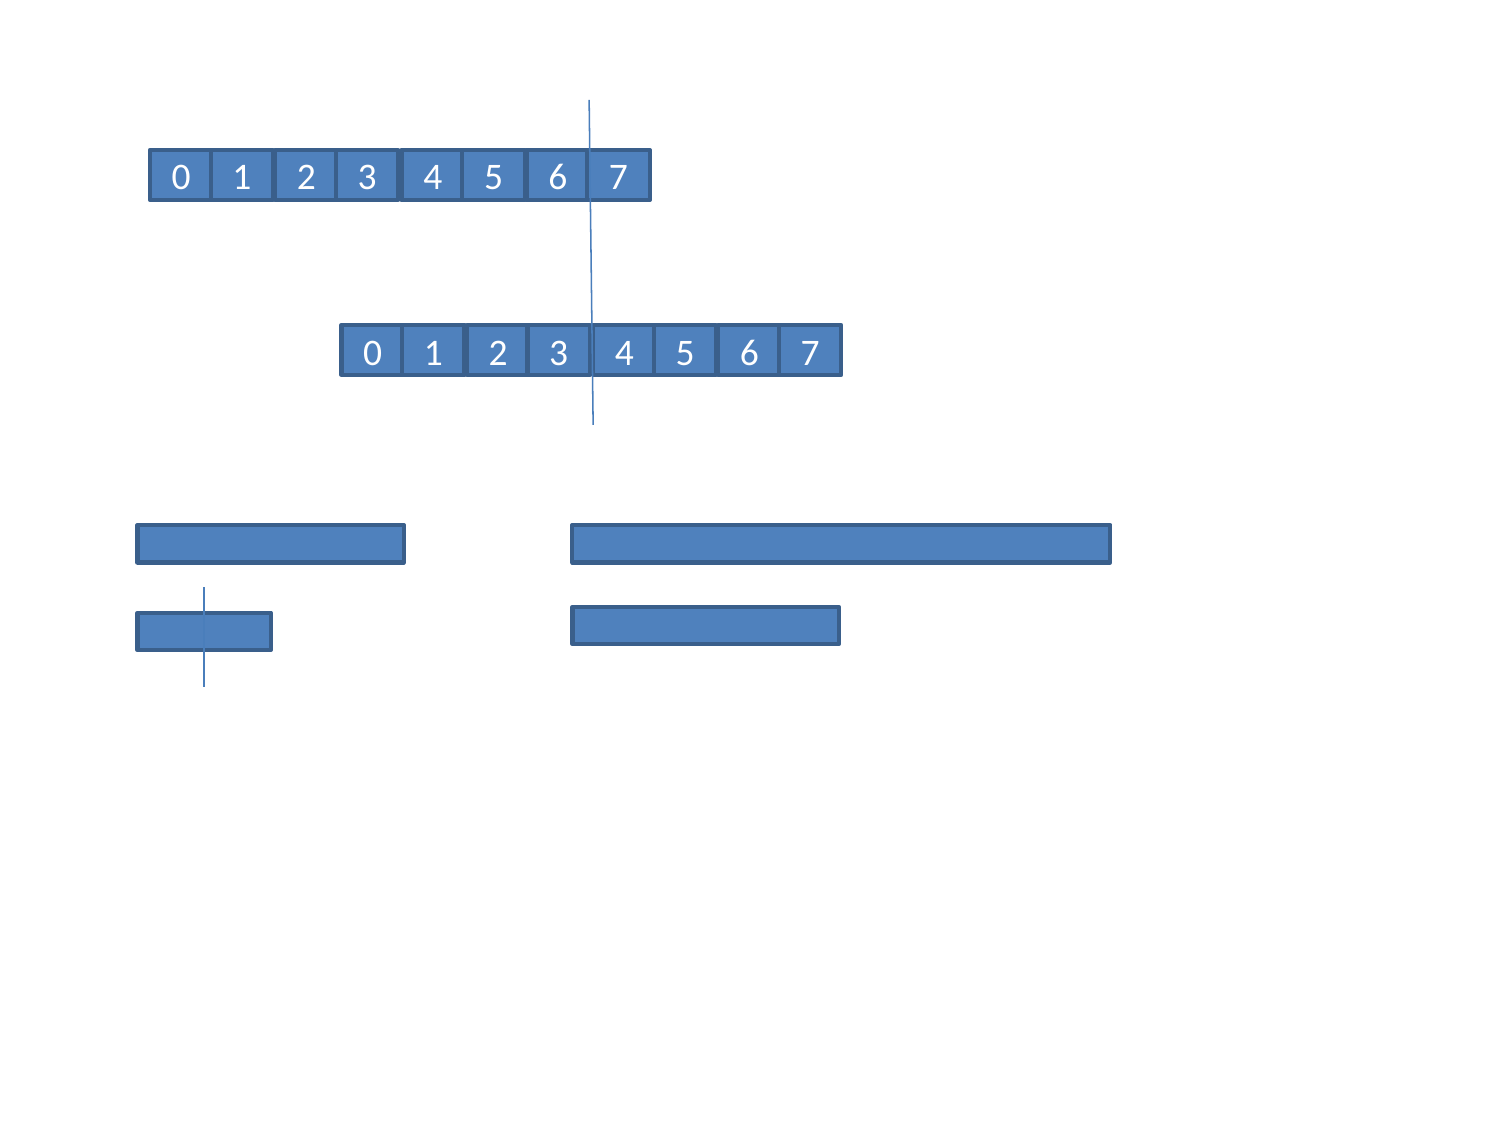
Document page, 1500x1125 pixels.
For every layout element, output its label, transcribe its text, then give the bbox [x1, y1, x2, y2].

text_box 3 [334, 148, 400, 202]
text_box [588, 99, 594, 426]
text_box 5 [460, 148, 527, 202]
text_box 4 [598, 323, 652, 377]
text_box 6 [718, 323, 777, 377]
text_box 2 [275, 148, 334, 202]
text_box 7 [598, 148, 652, 202]
text_box 4 [400, 148, 460, 202]
text_box 0 [339, 323, 400, 377]
text_box [135, 523, 406, 565]
text_box [209, 611, 273, 652]
text_box 6 [527, 148, 583, 202]
text_box [570, 523, 1112, 565]
text_box [570, 605, 841, 646]
text_box 3 [525, 323, 583, 377]
text_box 2 [467, 323, 525, 377]
text_box 1 [400, 323, 467, 377]
text_box 5 [652, 323, 718, 377]
text_box 7 [777, 323, 843, 377]
text_box 1 [209, 148, 275, 202]
text_box [135, 611, 199, 652]
text_box 0 [148, 148, 209, 202]
